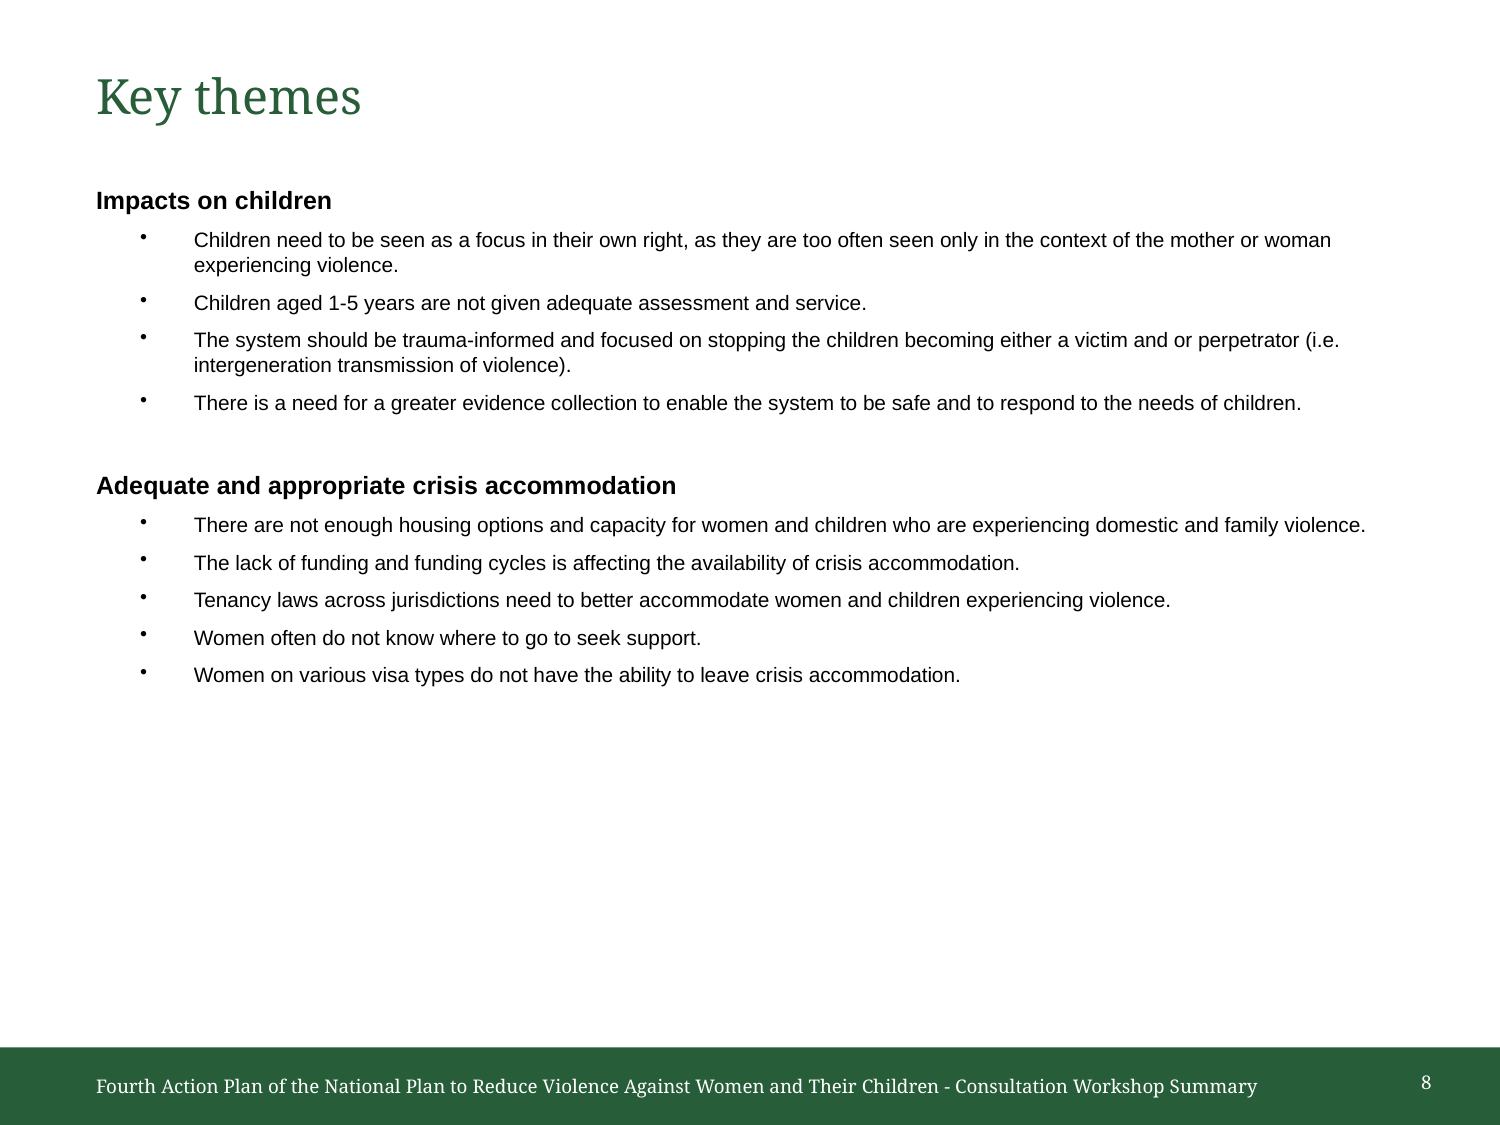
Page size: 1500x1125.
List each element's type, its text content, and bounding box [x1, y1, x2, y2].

list Impacts on children Children need to be seen as a focus in their own right, as they are too often seen only in the context of the mother or woman experiencing violence. Children aged 1-5 years are not given adequate assessment and service. The system should be trauma-informed and focused on stopping the children becoming either a victim and or perpetrator (i.e. intergeneration transmission of violence). There is a need for a greater evidence collection to enable the system to be safe and to respond to the needs of children. Adequate and appropriate crisis accommodation There are not enough housing options and capacity for women and children who are experiencing domestic and family violence. The lack of funding and funding cycles is affecting the availability of crisis accommodation. Tenancy laws across jurisdictions need to better accommodate women and children experiencing violence. Women often do not know where to go to seek support. Women on various visa types do not have the ability to leave crisis accommodation. [95, 184, 1405, 1006]
title Key themes [95, 76, 1405, 133]
text_box Fourth Action Plan of the National Plan to Reduce Violence Against Women and Their Children - Consultation Workshop Summary [96, 1074, 1273, 1098]
slide_number 8 [1409, 1072, 1433, 1095]
